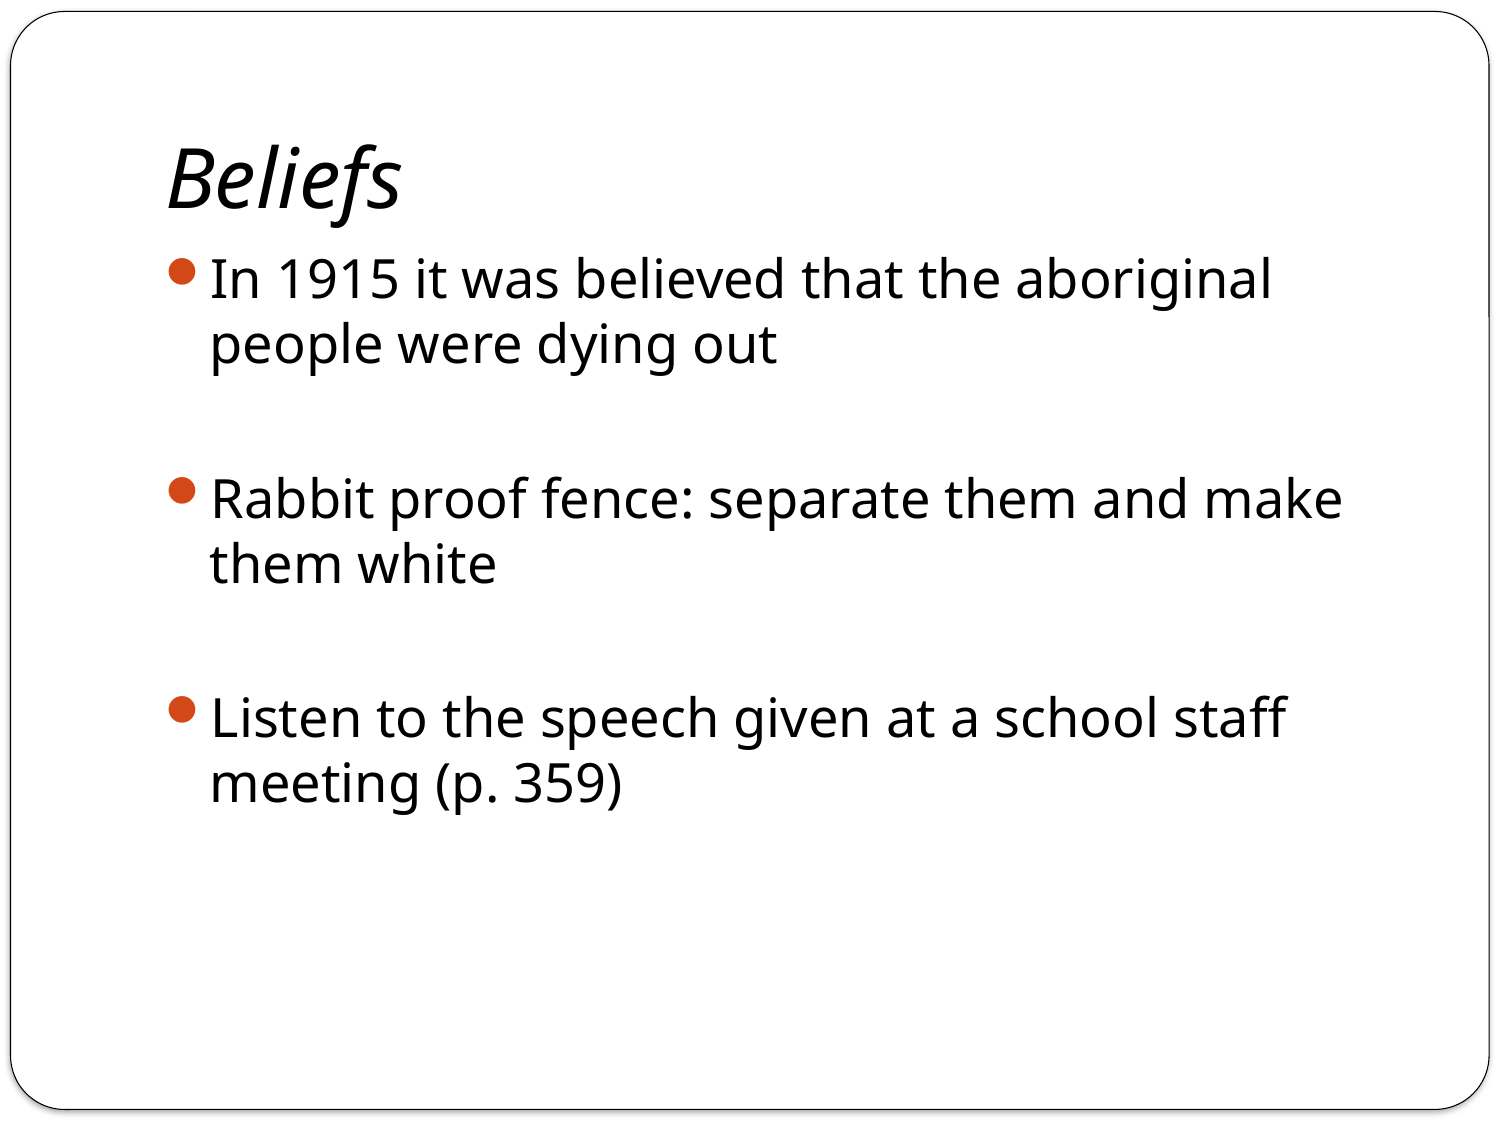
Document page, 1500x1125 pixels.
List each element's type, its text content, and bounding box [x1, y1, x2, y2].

title Beliefs [150, 45, 1425, 233]
list In 1915 it was believed that the aboriginal people were dying out Rabbit proof fence: separate them and make them white Listen to the speech given at a school staff meeting (p. 359) [150, 237, 1425, 988]
